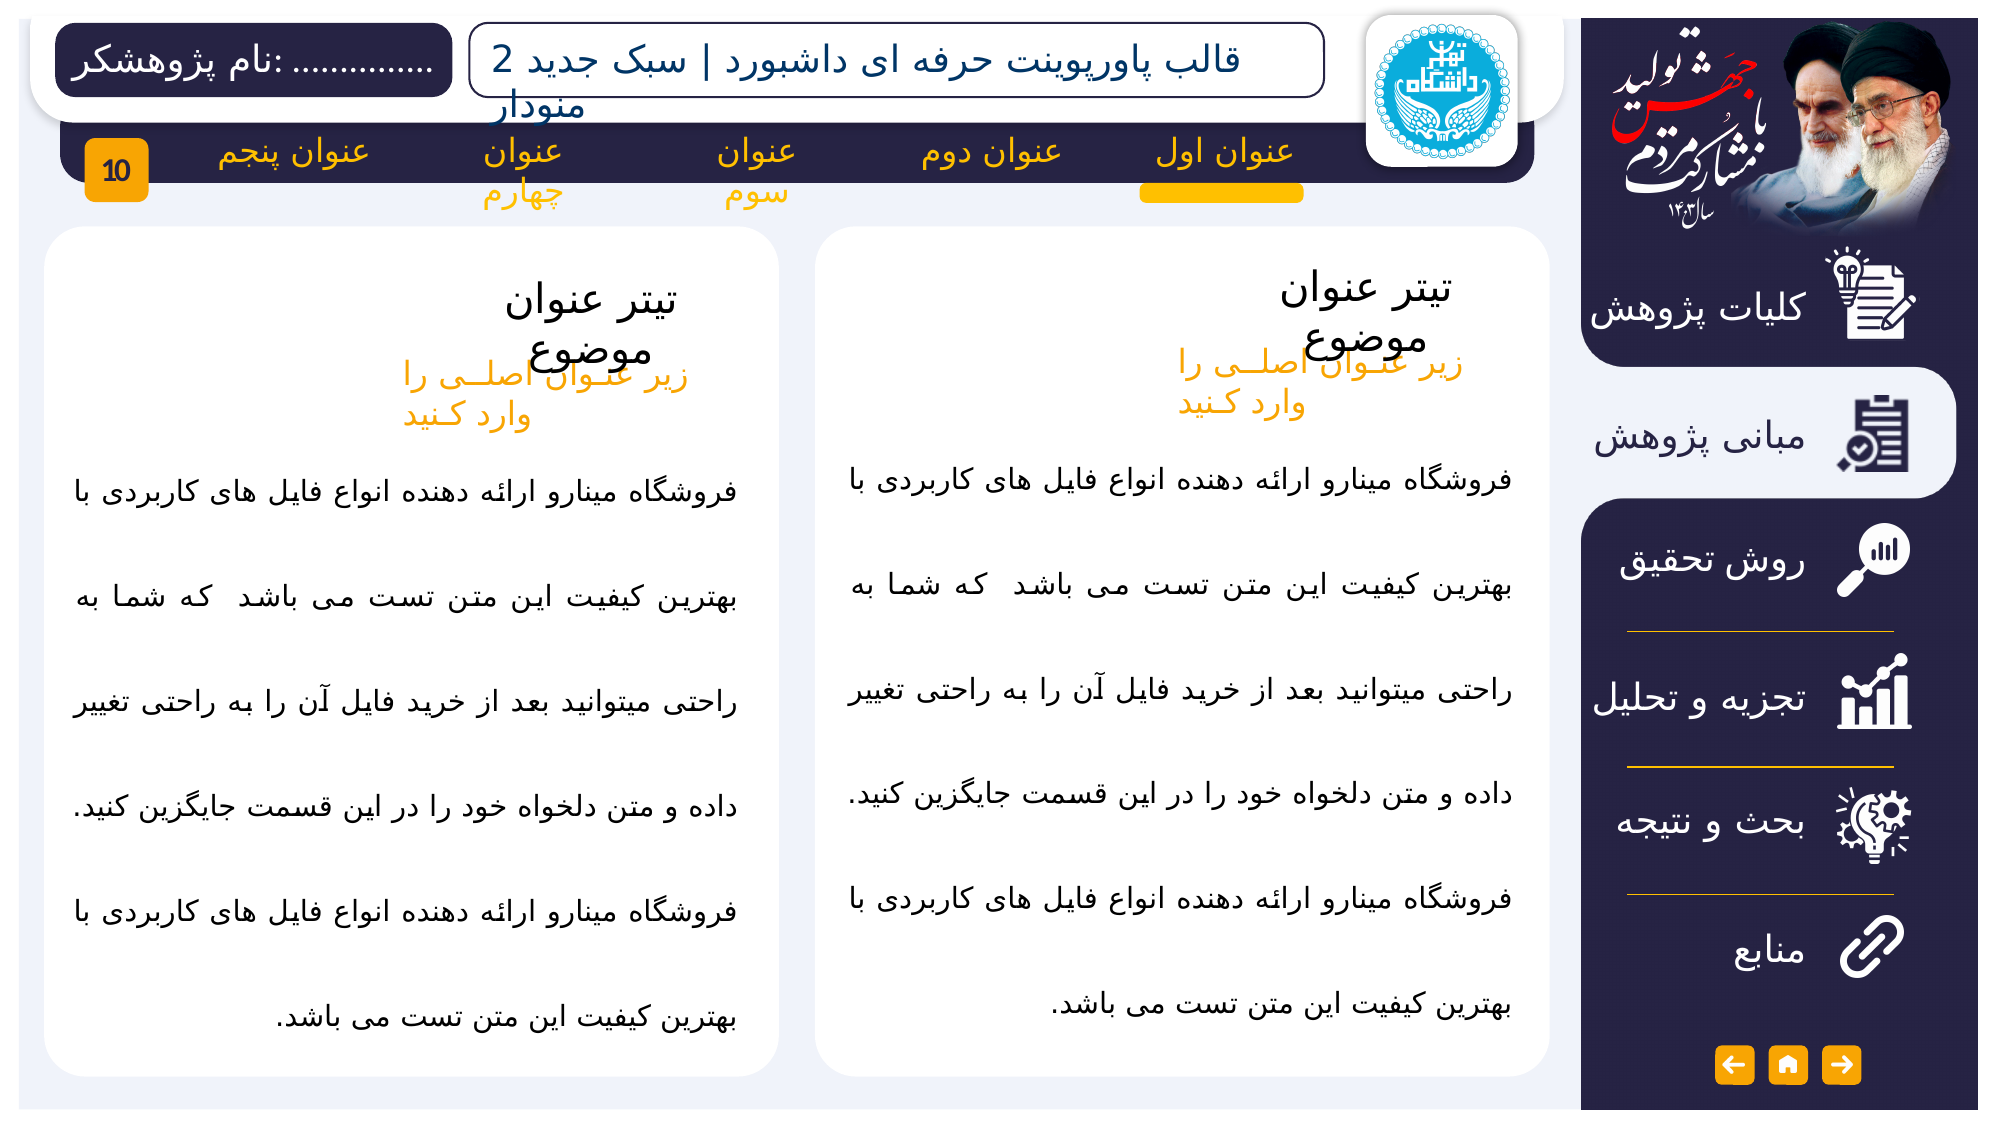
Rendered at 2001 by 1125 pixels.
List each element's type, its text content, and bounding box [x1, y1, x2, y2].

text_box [1715, 1045, 1862, 1085]
text_box منابع [1674, 917, 1821, 977]
picture [1581, 5, 1978, 1110]
text_box قالب پاورپوینت حرفه ای داشبورد | سبک جدید 2 منودار [475, 27, 1335, 132]
text_box بحث و نتیجه [1594, 788, 1822, 849]
text_box عنوان چهارم [423, 122, 624, 217]
text_box فروشگاه مینارو ارائه دهنده انواع فایل های کاربردی با بهترین کیفیت این متن تست می باشد که شما به راحتی میتوانید بعد از خرید فایل آن را به راحتی تغییر داده و متن دلخواه خود را در این قسمت جایگزین کنید. فروشگاه مینارو ارائه دهنده انواع فایل های کاربردی با بهترین کیفیت این متن تست می باشد. [832, 382, 1528, 1027]
text_box زیر عنـوان اصلــی را وارد کـنید [1162, 332, 1528, 382]
text_box [43, 225, 780, 1078]
text_box تیتر عنوان موضوع [1204, 252, 1528, 367]
text_box روش تحقیق [1602, 527, 1821, 587]
text_box عنوان پنجم [193, 122, 395, 177]
text_box تجزیه و تحلیل [1551, 665, 1822, 725]
text_box فروشگاه مینارو ارائه دهنده انواع فایل های کاربردی با بهترین کیفیت این متن تست می باشد که شما به راحتی میتوانید بعد از خرید فایل آن را به راحتی تغییر داده و متن دلخواه خود را در این قسمت جایگزین کنید. فروشگاه مینارو ارائه دهنده انواع فایل های کاربردی با بهترین کیفیت این متن تست می باشد. [57, 395, 753, 1040]
text_box مبانی پژوهش [1551, 403, 1821, 464]
text_box [1364, 13, 1519, 168]
text_box زیر عنـوان اصلــی را وارد کـنید [387, 344, 753, 395]
text_box عنوان اول [1132, 122, 1318, 177]
picture [1373, 22, 1511, 160]
text_box [1138, 181, 1305, 204]
text_box تیتر عنوان موضوع [430, 264, 753, 380]
text_box عنوان سوم [664, 122, 850, 217]
text_box [813, 225, 1551, 1078]
text_box کلیات پژوهش [1551, 275, 1822, 336]
text_box 10 [81, 140, 151, 196]
text_box نام پژوهشکر: ............... [57, 27, 454, 87]
text_box عنوان دوم [899, 122, 1085, 177]
